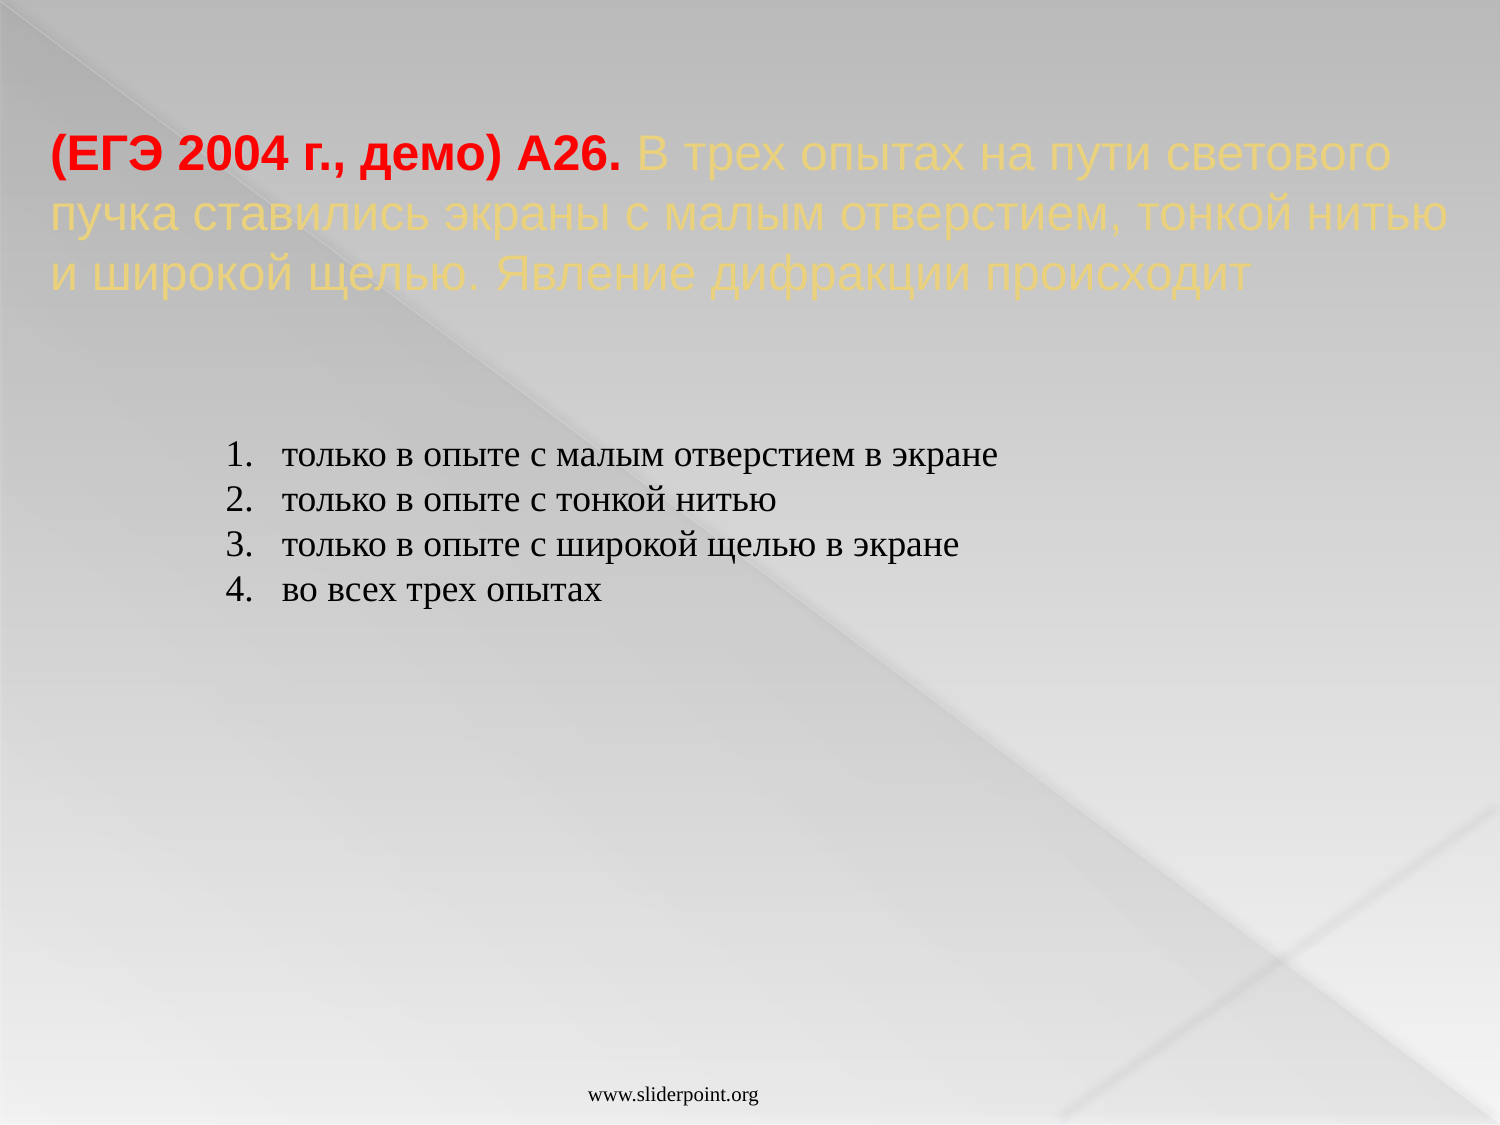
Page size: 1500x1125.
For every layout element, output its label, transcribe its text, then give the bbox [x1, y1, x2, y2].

text_box только в опыте с малым отверстием в экране только в опыте с тонкой нитью только в опыте с широкой щелью в экране во всех трех опытах [210, 421, 1289, 617]
title (ЕГЭ 2004 г., демо) А26. В трех опытах на пути светового пучка ставились экраны с малым отверстием, тонкой нитью и широкой щелью. Явление дифракции происходит [35, 45, 1465, 375]
footer www.sliderpoint.org [75, 1063, 774, 1113]
